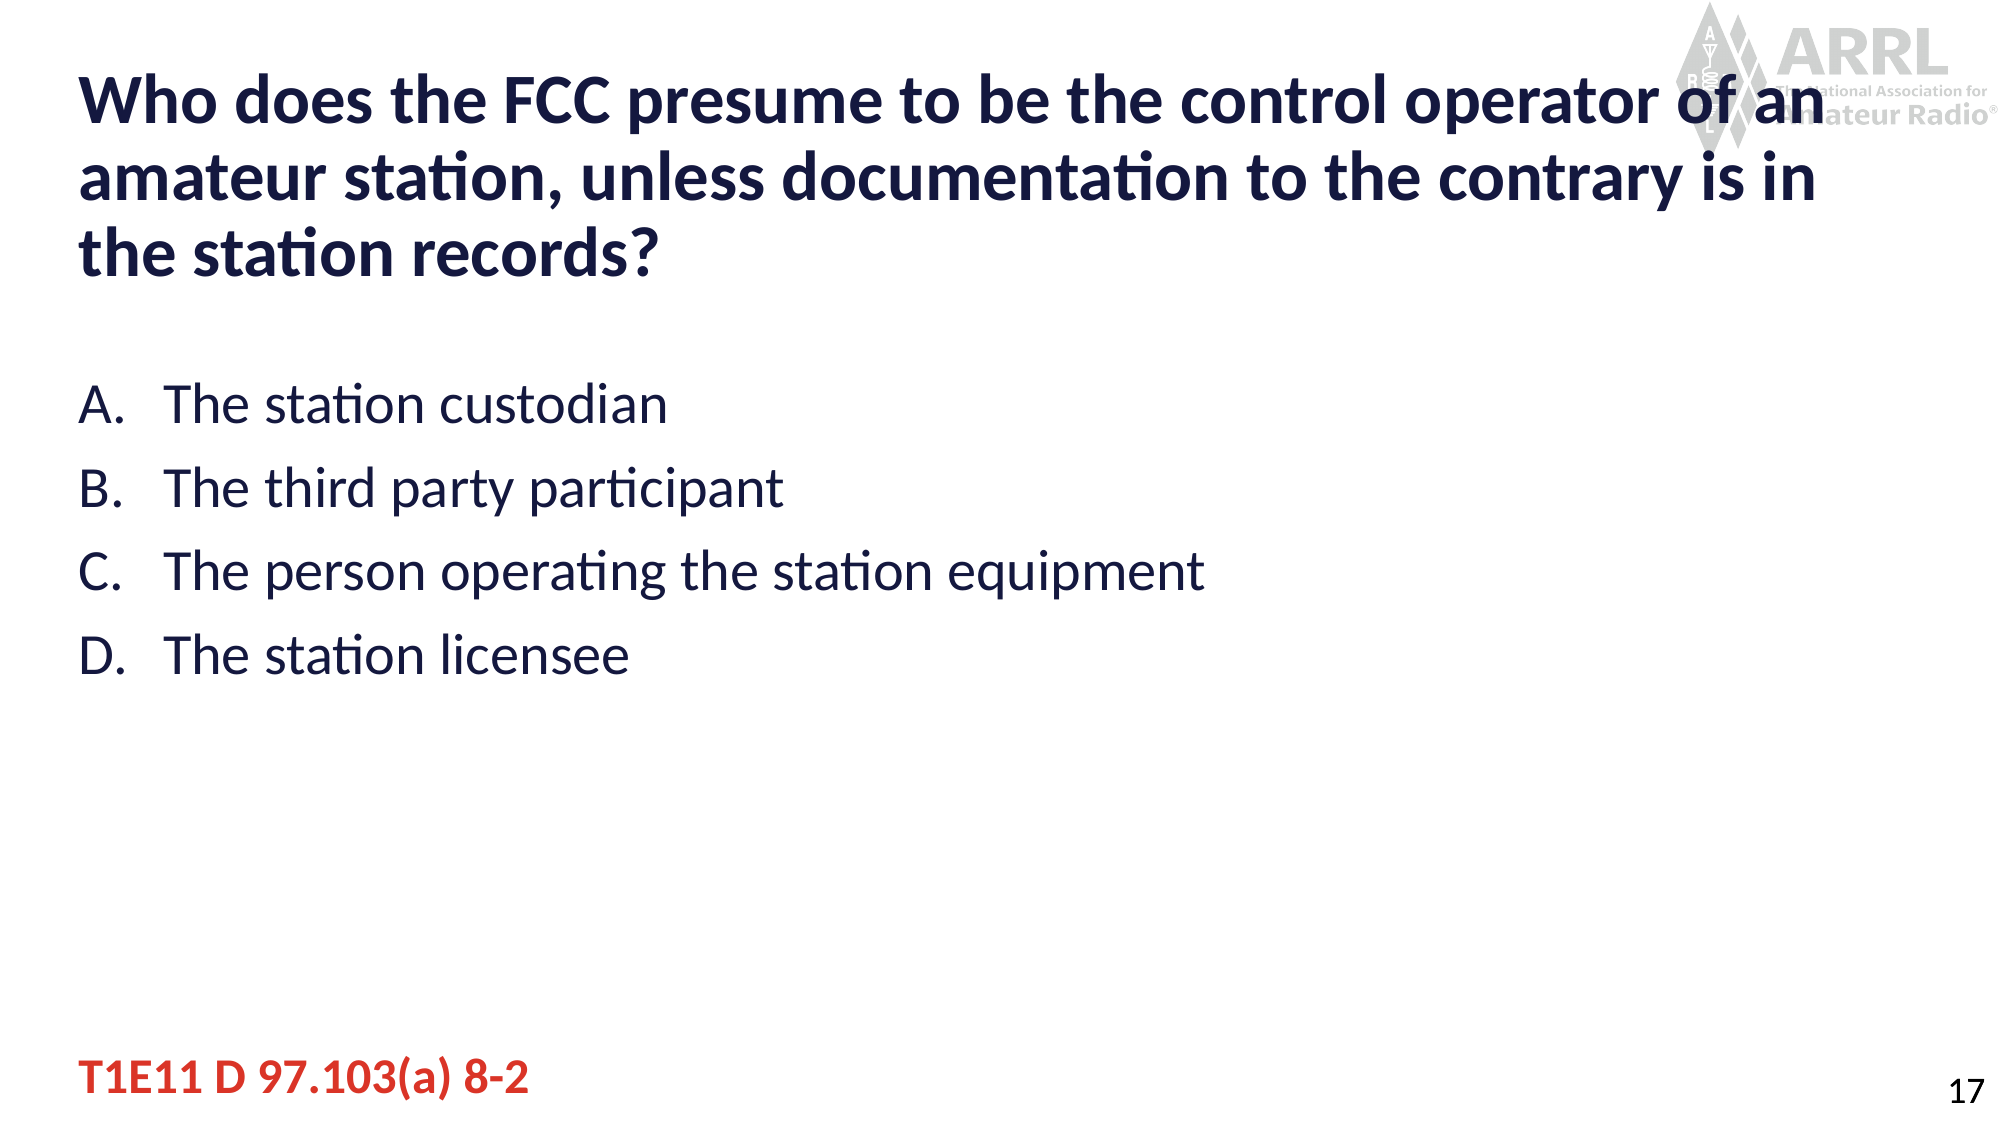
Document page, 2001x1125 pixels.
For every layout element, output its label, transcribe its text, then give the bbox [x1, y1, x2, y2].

text_box T1E11 D 97.103(a) 8-2 [63, 1036, 921, 1112]
title Who does the FCC presume to be the control operator of an amateur station, unless documentation to the contrary is in the station records? [63, 36, 1863, 318]
list The station custodian The third party participant The person operating the station equipment The station licensee [63, 365, 1863, 989]
picture [1674, 0, 2000, 164]
